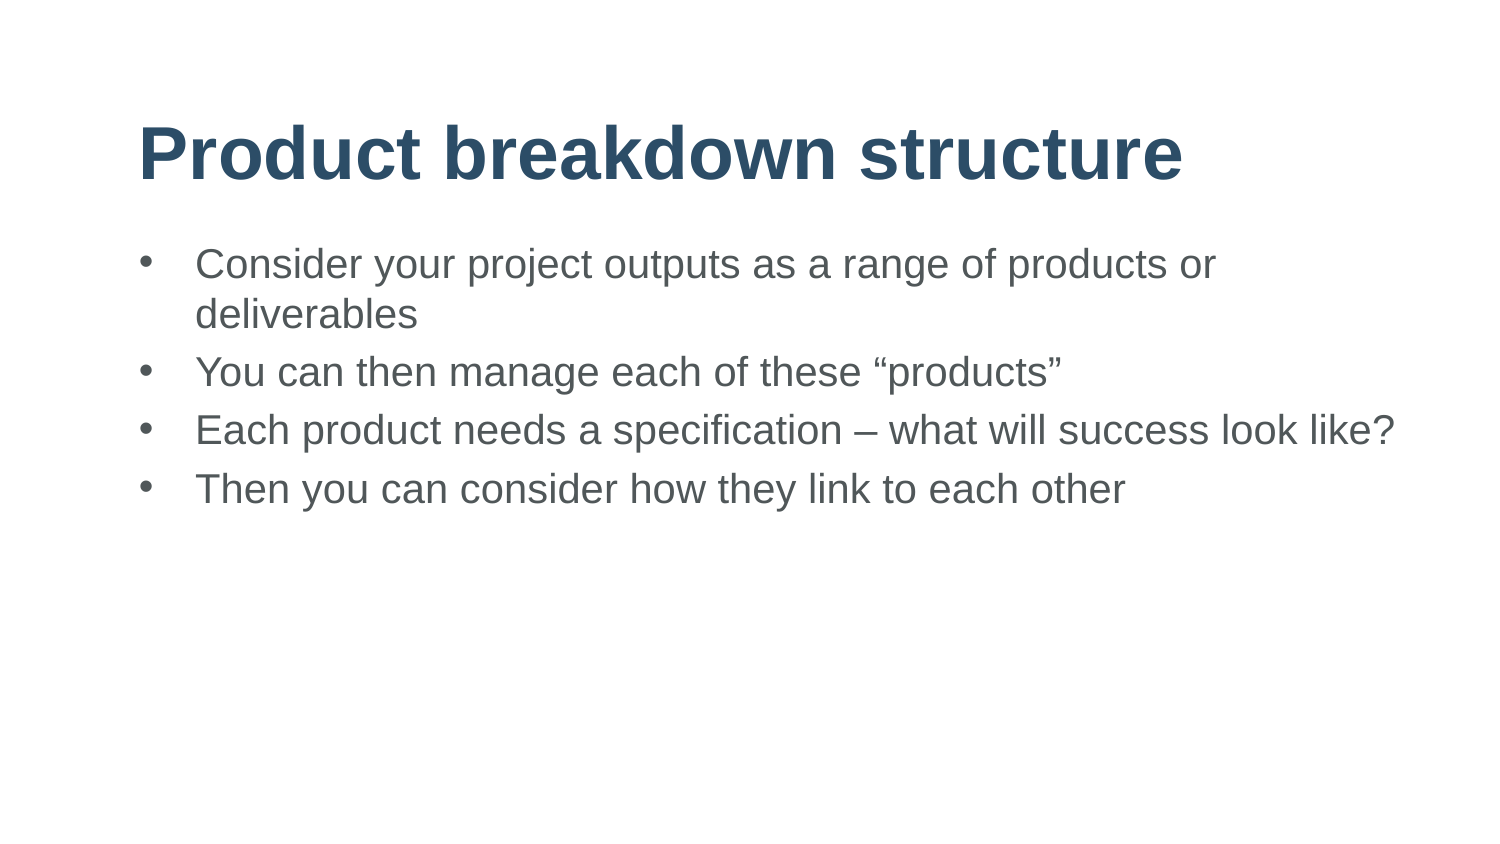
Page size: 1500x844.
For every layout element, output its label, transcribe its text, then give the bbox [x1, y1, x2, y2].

title Product breakdown structure [123, 79, 1412, 220]
list Consider your project outputs as a range of products or deliverables You can then manage each of these “products” Each product needs a specification – what will success look like? Then you can consider how they link to each other [123, 228, 1412, 718]
